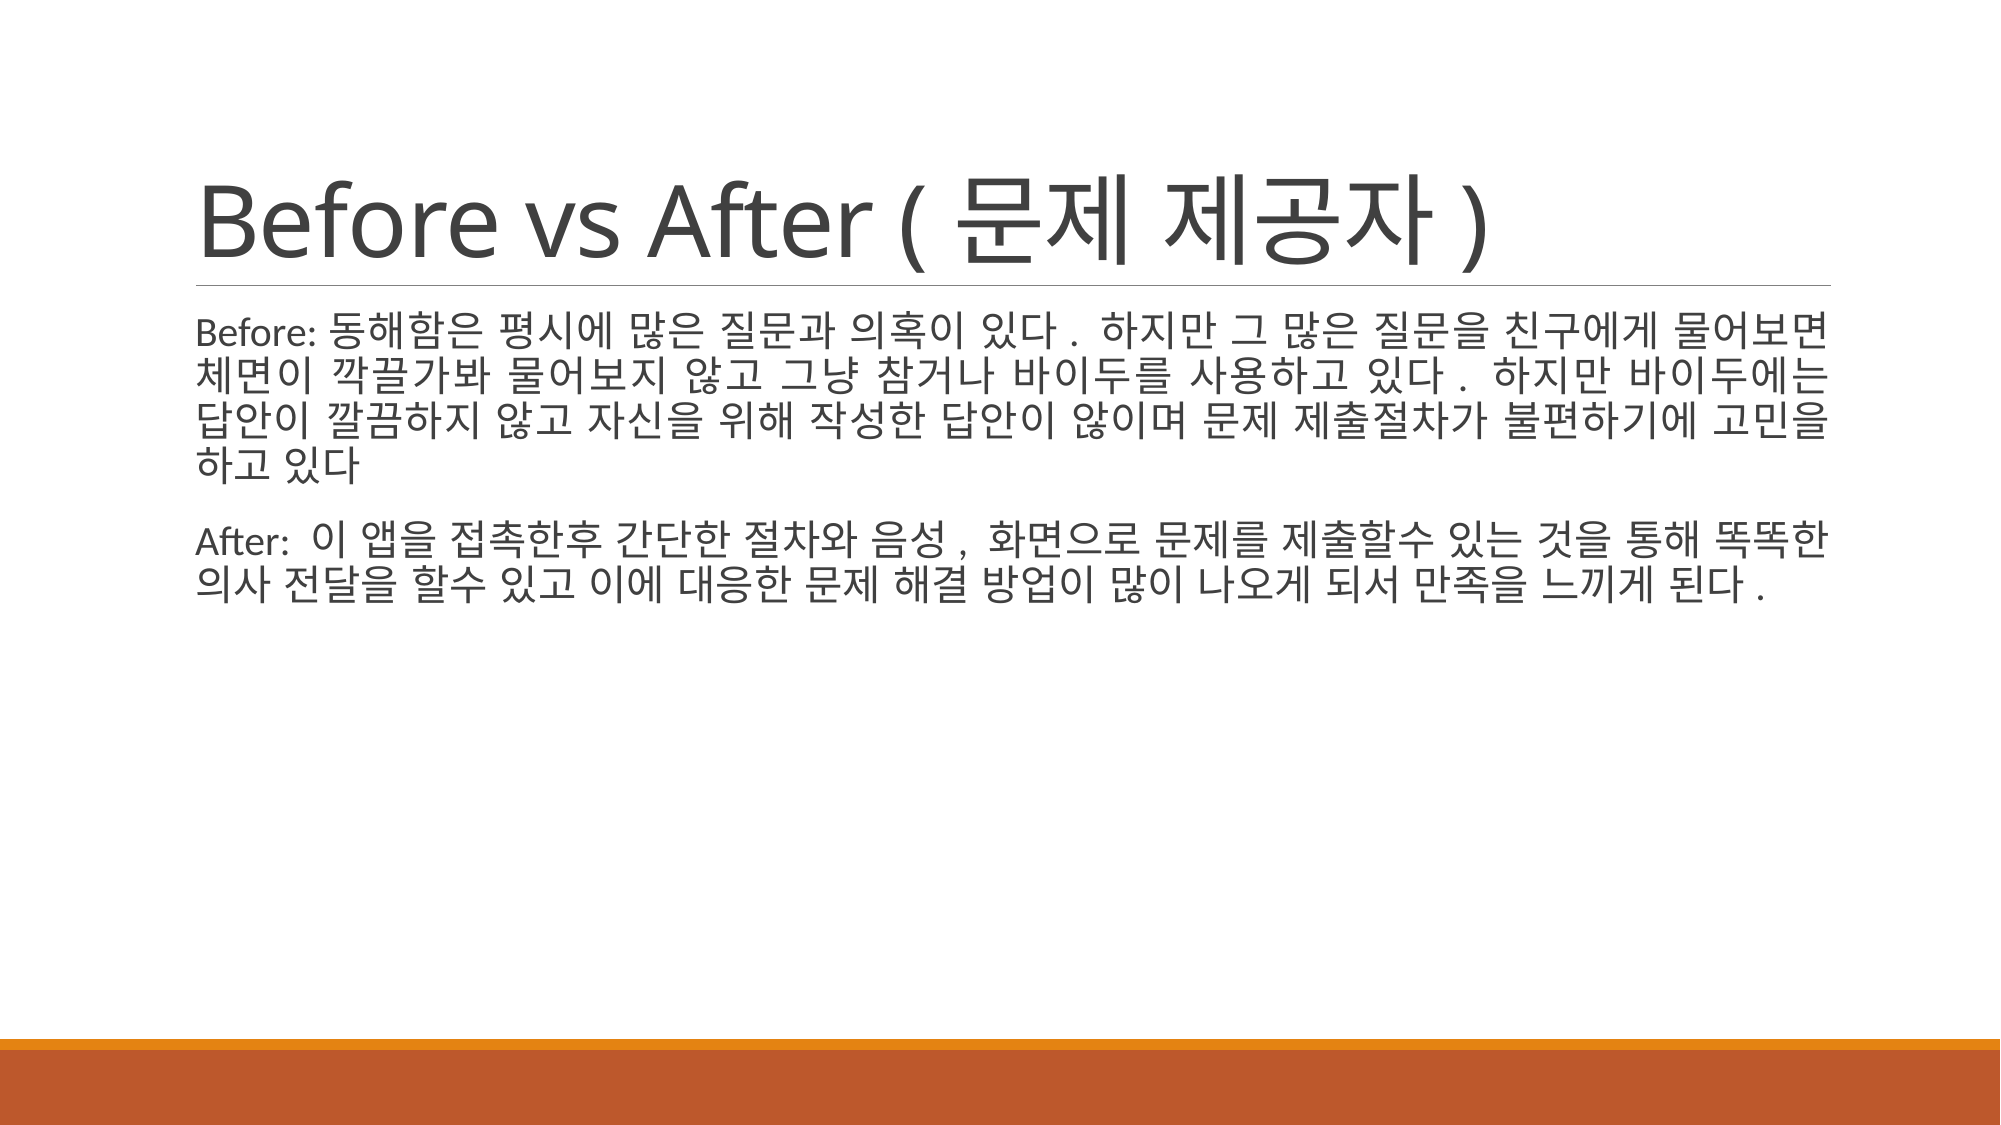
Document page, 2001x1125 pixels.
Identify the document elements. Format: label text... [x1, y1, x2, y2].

title Before vs After (문제 제공자) [180, 47, 1830, 285]
list Before:동해함은 평시에 많은 질문과 의혹이 있다. 하지만 그 많은 질문을 친구에게 물어보면 체면이 깍끌가봐 물어보지 않고 그냥 참거나 바이두를 사용하고 있다. 하지만 바이두에는 답안이 깔끔하지 않고 자신을 위해 작성한 답안이 않이며 문제 제출절차가 불편하기에 고민을 하고 있다 After: 이 앱을 접촉한후 간단한 절차와 음성, 화면으로 문제를 제출할수 있는 것을 통해 똑똑한 의사 전달을 할수 있고 이에 대응한 문제 해결 방업이 많이 나오게 되서 만족을 느끼게 된다. [180, 302, 1830, 963]
